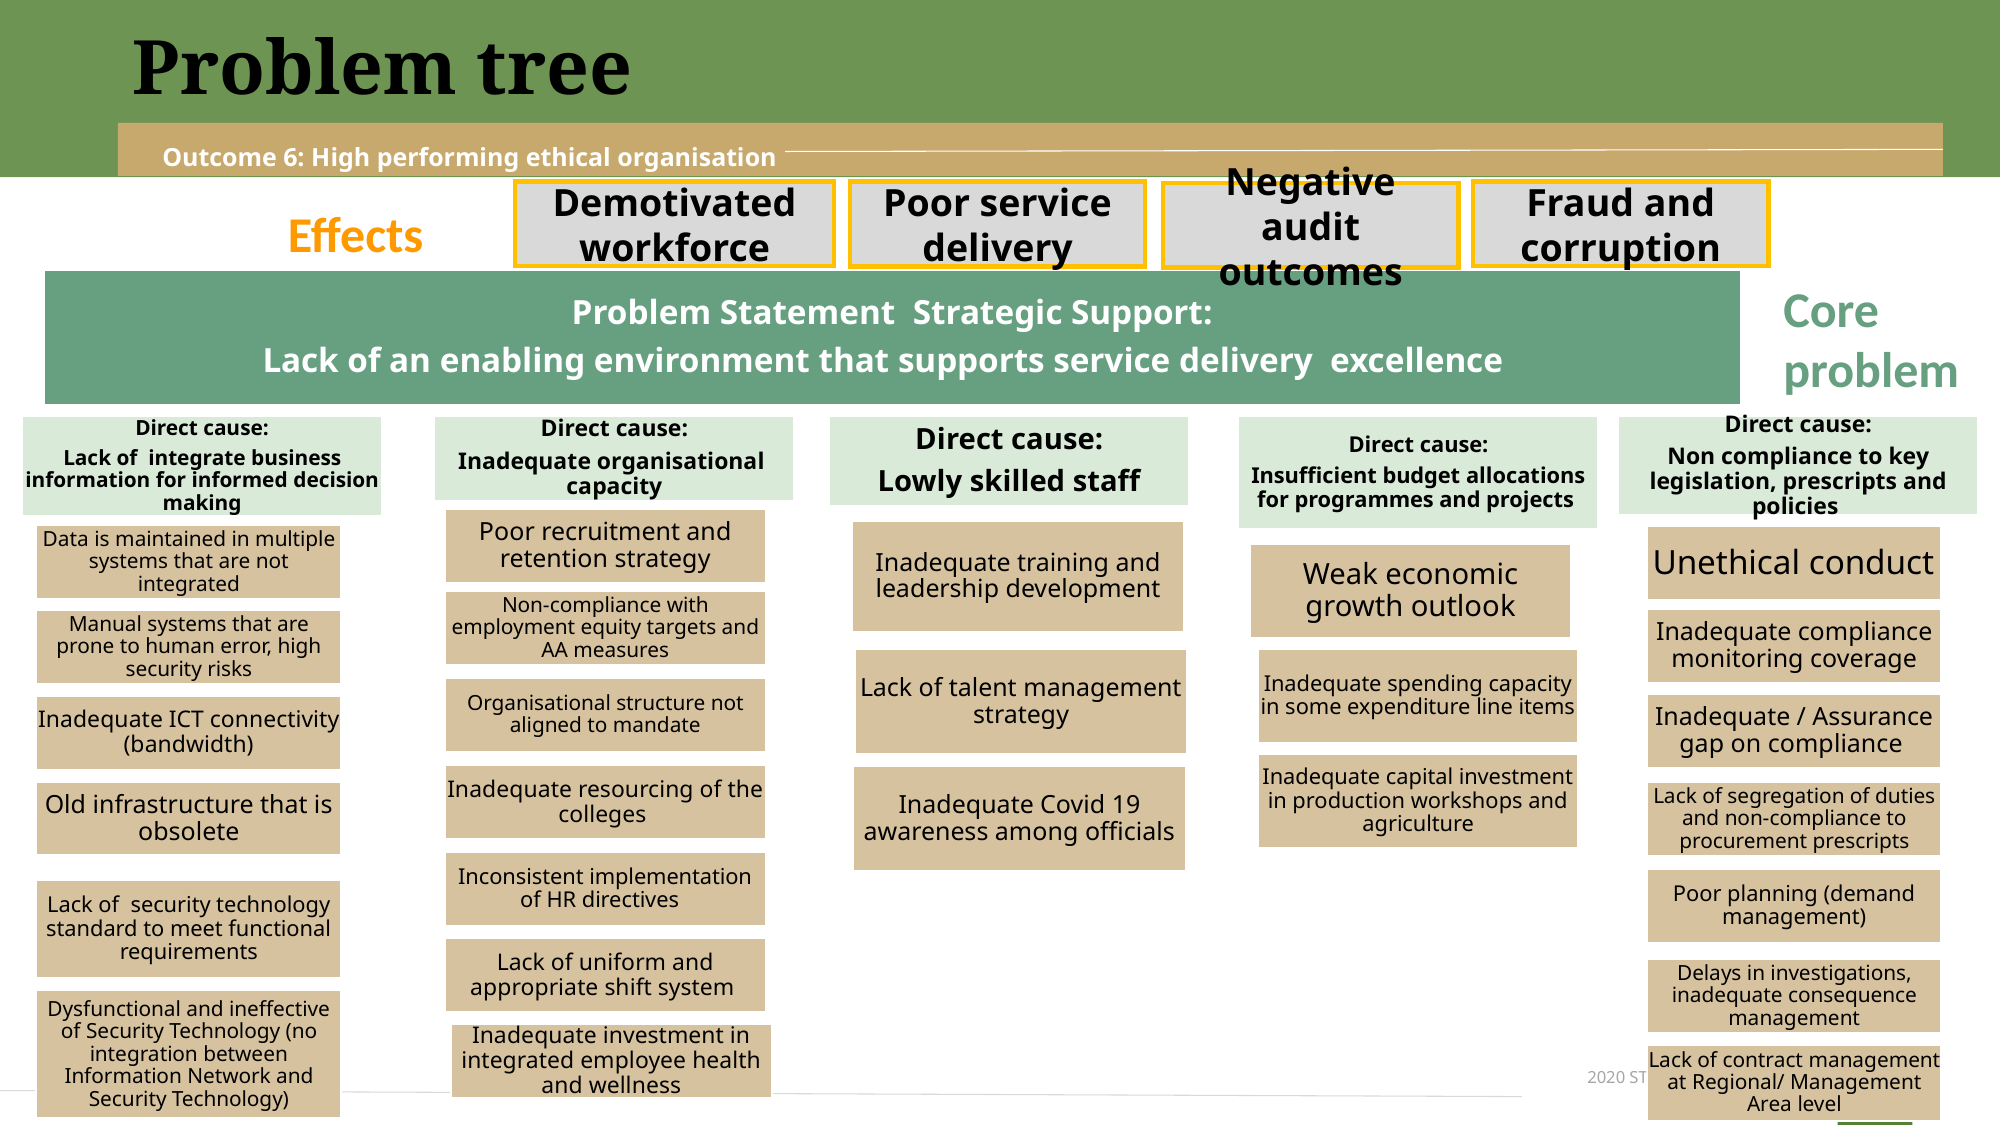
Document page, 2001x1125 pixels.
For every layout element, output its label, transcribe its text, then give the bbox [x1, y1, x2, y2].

text_box Outcome 6: High performing ethical organisation [162, 141, 1290, 172]
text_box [22, 270, 2000, 1125]
text_box Problem tree [117, 2, 1913, 138]
text_box Effects [272, 194, 486, 270]
text_box Fraud and corruption [1473, 181, 1769, 266]
text_box Demotivated workforce [515, 181, 834, 266]
text_box Negative audit outcomes [1163, 183, 1459, 268]
text_box Poor service delivery [849, 181, 1146, 267]
